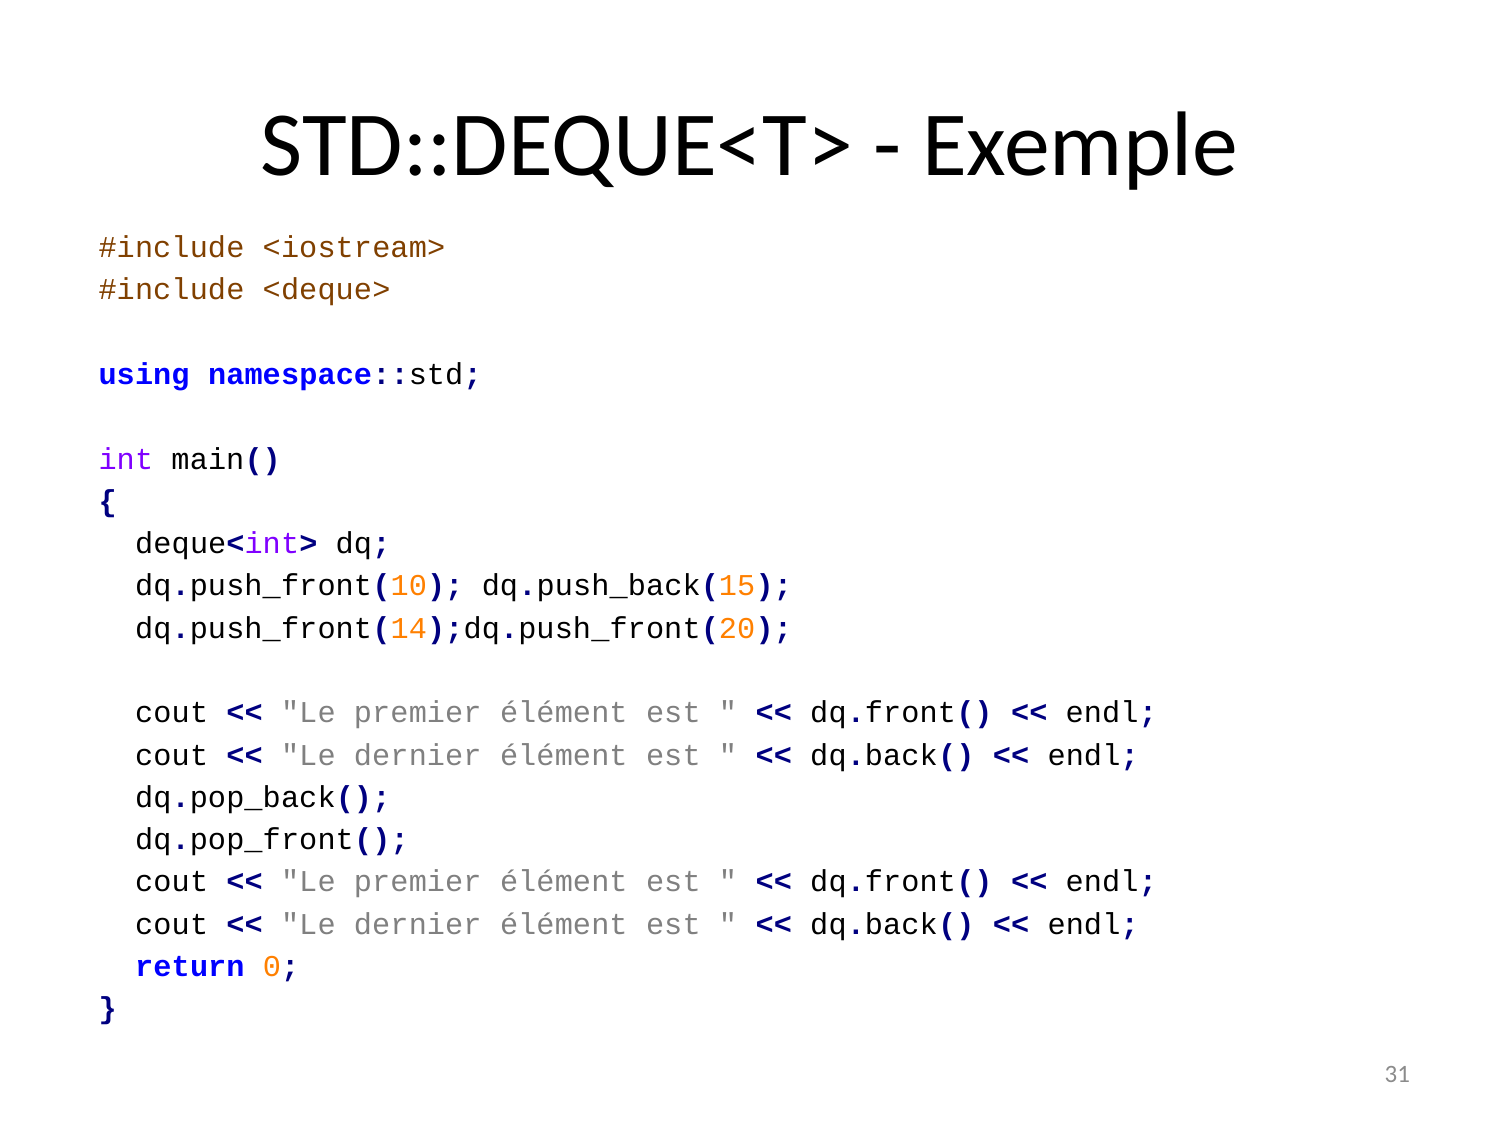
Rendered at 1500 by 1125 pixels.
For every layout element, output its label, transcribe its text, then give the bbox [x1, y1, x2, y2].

list #include <iostream> #include <deque> using namespace::std; int main() { deque<int> dq; dq.push_front(10); dq.push_back(15); dq.push_front(14);dq.push_front(20); cout << "Le premier élément est " << dq.front() << endl; cout << "Le dernier élément est " << dq.back() << endl; dq.pop_back(); dq.pop_front(); cout << "Le premier élément est " << dq.front() << endl; cout << "Le dernier élément est " << dq.back() << endl; return 0; } [83, 219, 1434, 1035]
slide_number 31 [1074, 1042, 1425, 1103]
title STD::DEQUE<T> - Exemple [75, 45, 1425, 233]
